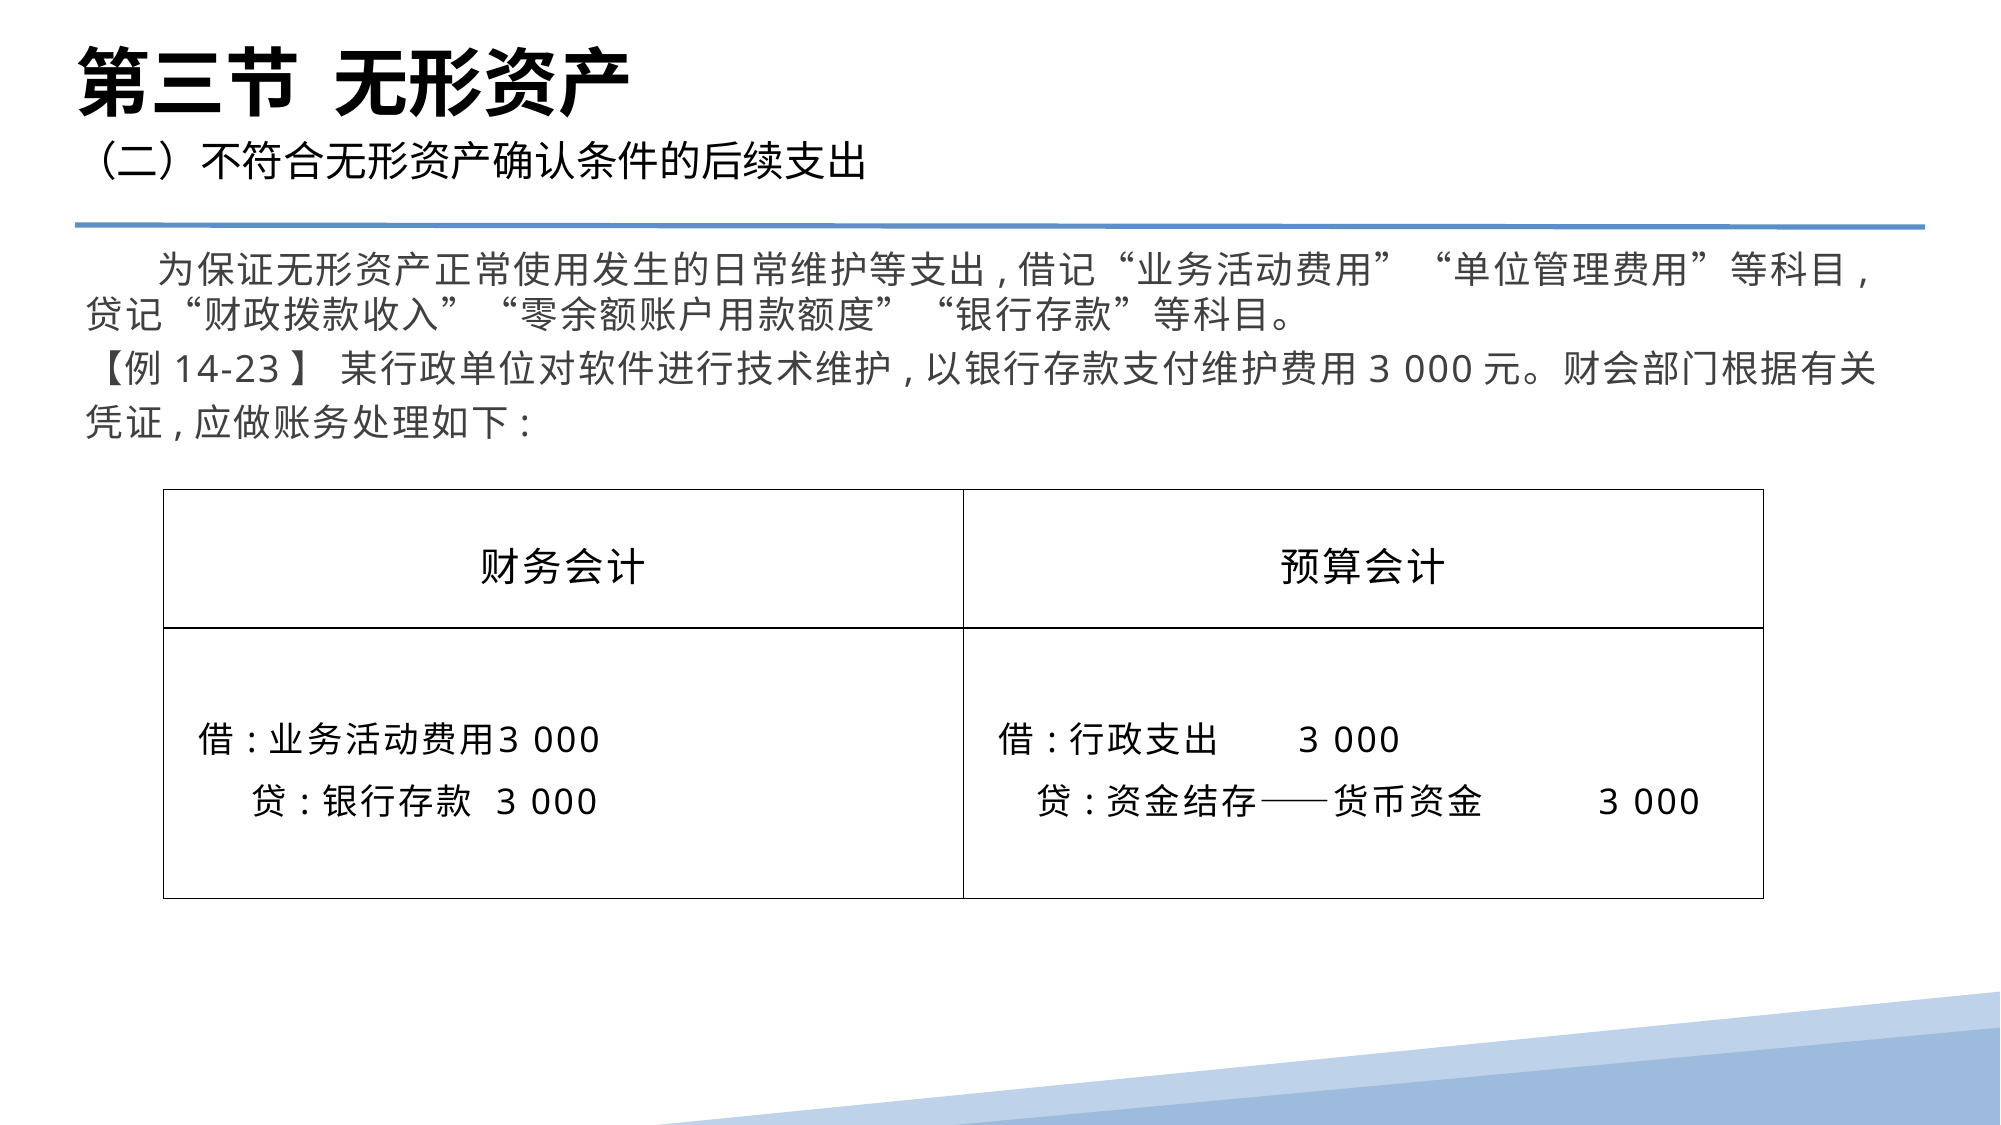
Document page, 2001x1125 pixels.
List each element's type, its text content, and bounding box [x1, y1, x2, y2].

table_cell 借:行政支出 3 000 贷:资金结存——货币资金 3 000 [964, 629, 1763, 898]
text_box （二）不符合无形资产确认条件的后续支出 [75, 124, 1925, 200]
text_box 第三节 无形资产 [75, 24, 1925, 124]
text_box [656, 991, 2000, 1125]
table_cell 借:业务活动费用 3 000 贷:银行存款 3 000 [164, 629, 963, 898]
table_header 财务会计 [164, 490, 963, 627]
text_box 为保证无形资产正常使用发生的日常维护等支出,借记“业务活动费用”“单位管理费用”等科目,贷记“财政拨款收入”“零余额账户用款额度”“银行存款”等科目。 【例14-23】 某行政单位对软件进行技术维护,以银行存款支付维护费用3 000元。财会部门根据有关凭证,应做账务处理如下: [74, 233, 1925, 456]
table_header 预算会计 [964, 490, 1763, 627]
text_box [74, 224, 1925, 228]
